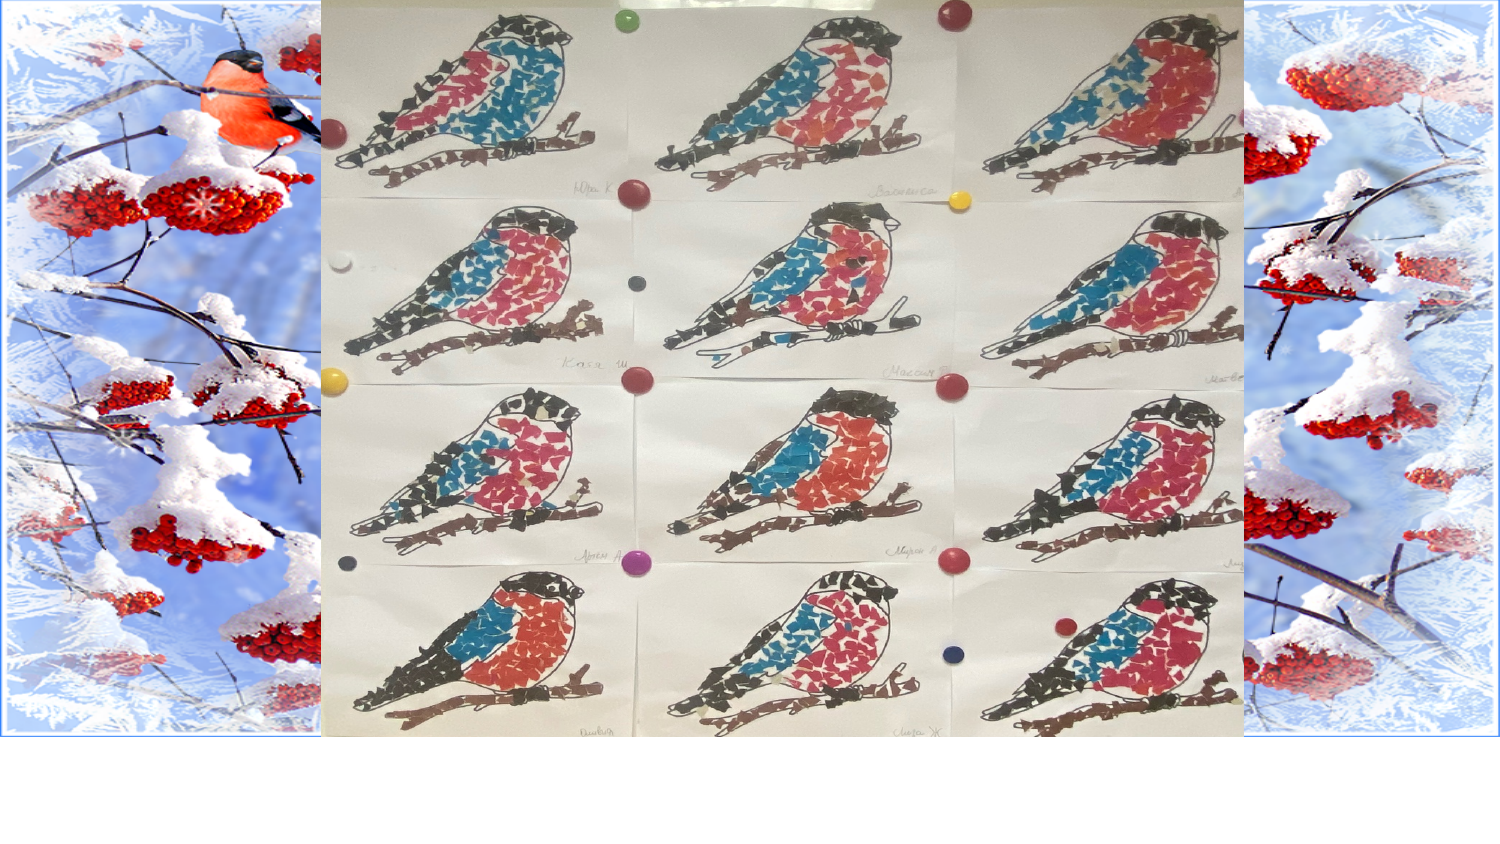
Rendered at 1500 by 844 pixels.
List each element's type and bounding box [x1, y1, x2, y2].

picture [0, 0, 1500, 738]
